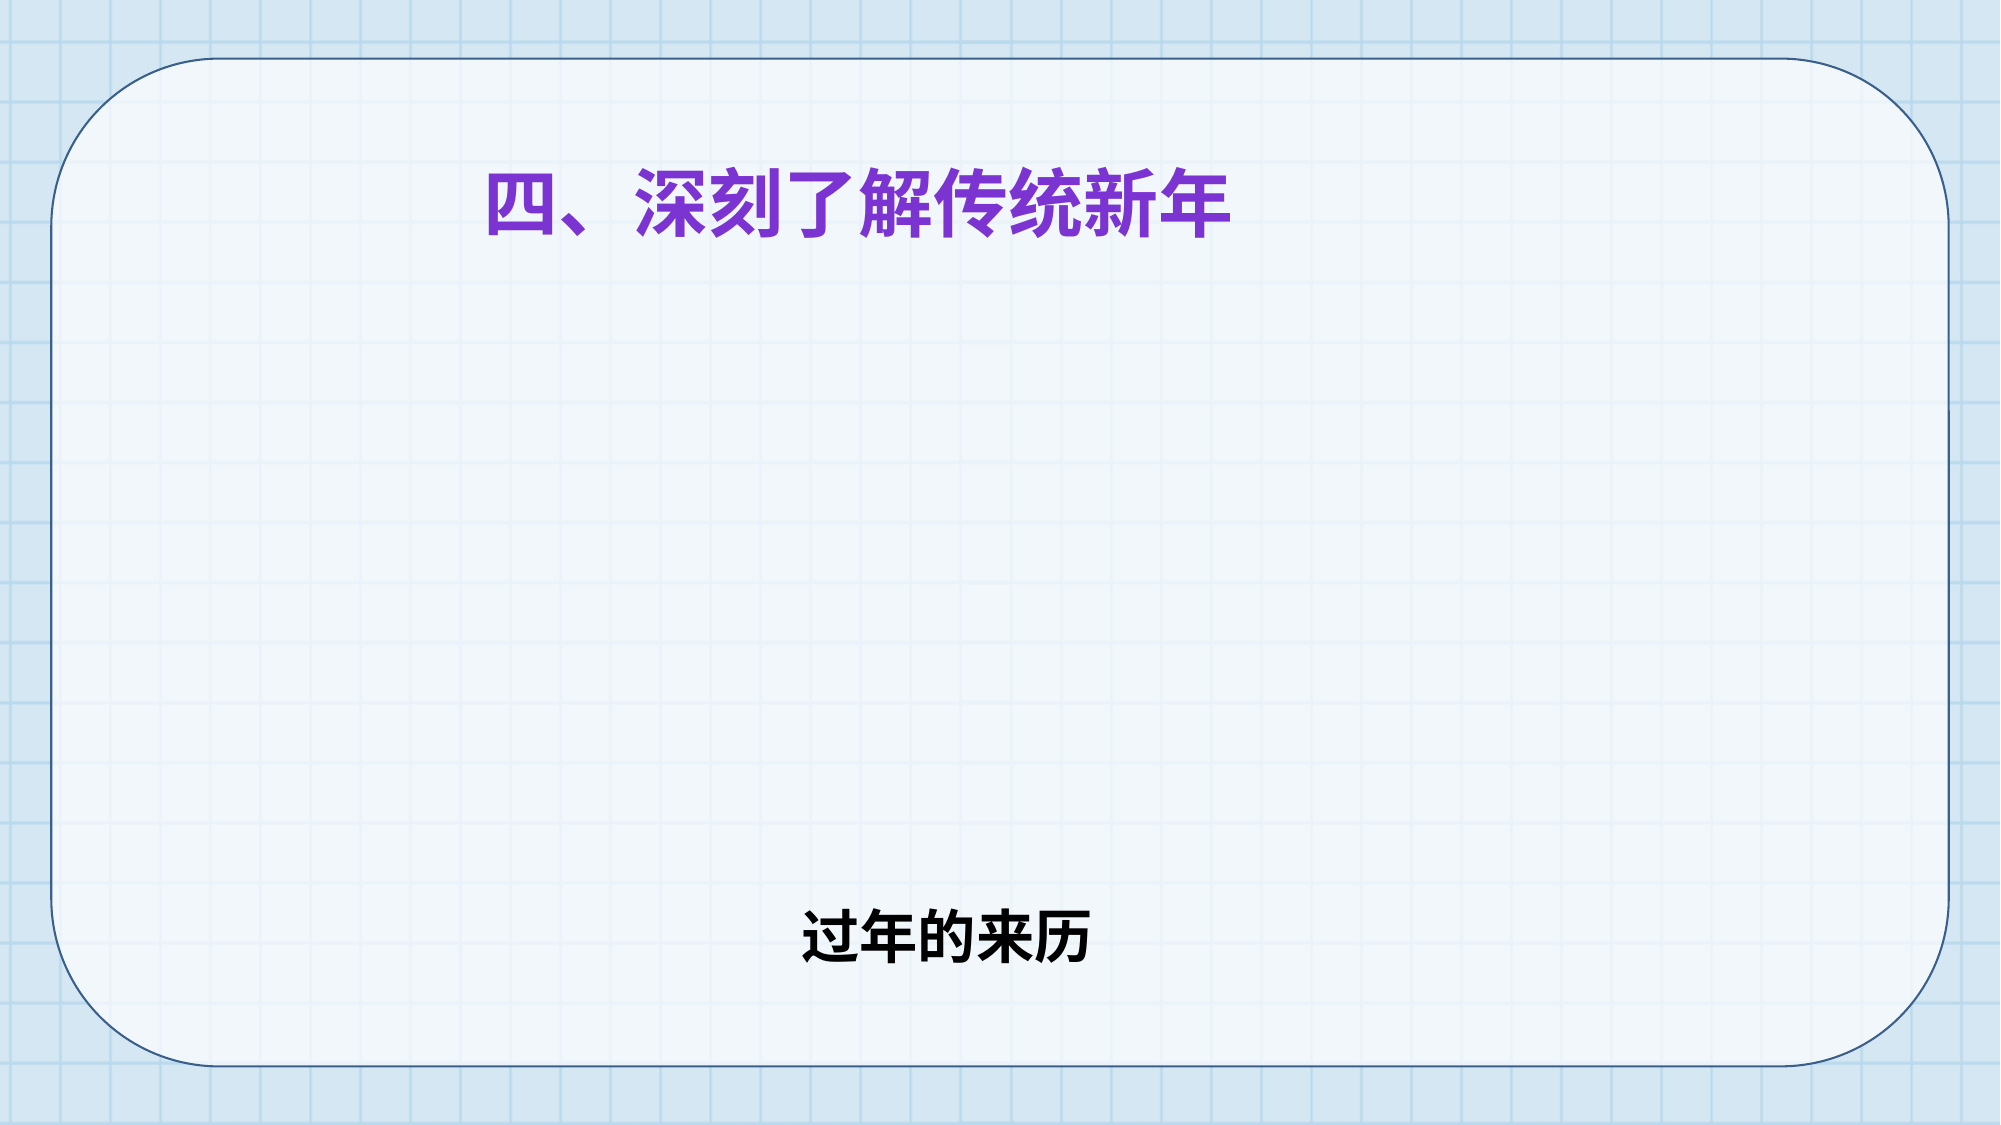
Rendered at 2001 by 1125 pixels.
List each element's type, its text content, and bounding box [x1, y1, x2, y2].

text_box 过年的来历 [775, 893, 1119, 978]
text_box 四、深刻了解传统新年 [468, 148, 1249, 254]
picture [0, 0, 2000, 1125]
